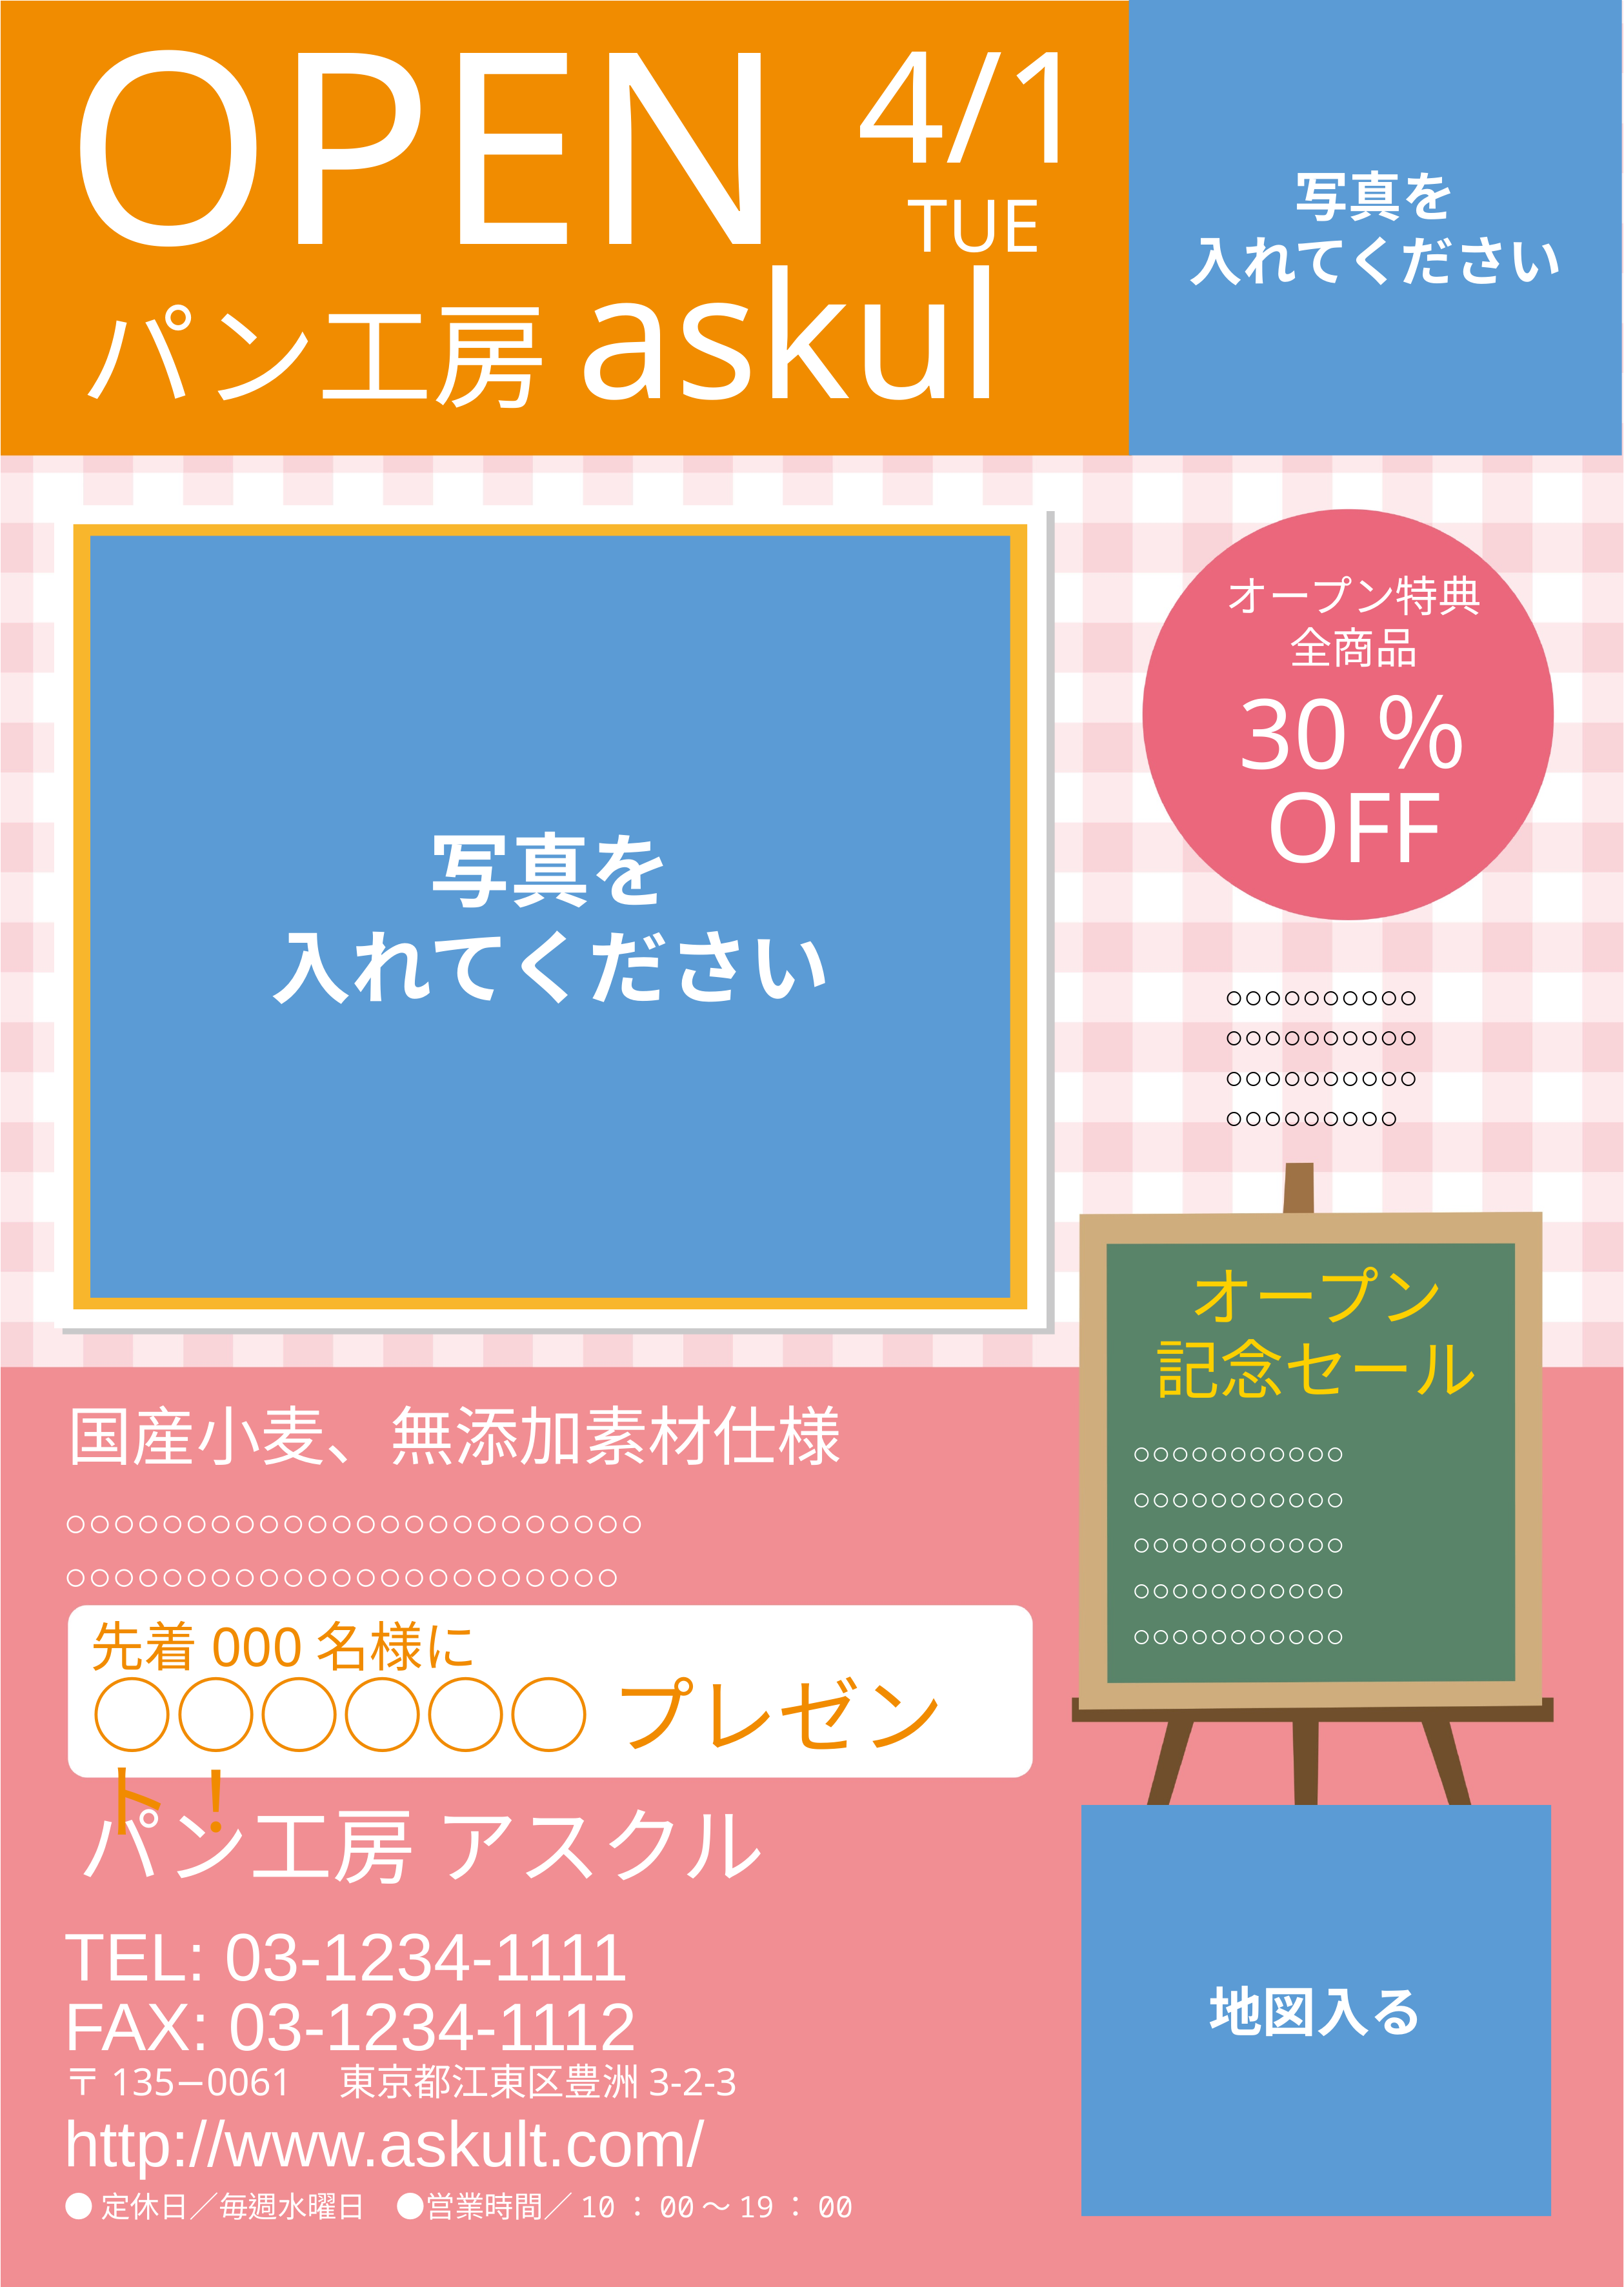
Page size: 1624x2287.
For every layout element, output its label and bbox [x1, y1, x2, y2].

text_box [54, 505, 1055, 1335]
picture [1, 1, 1624, 2287]
